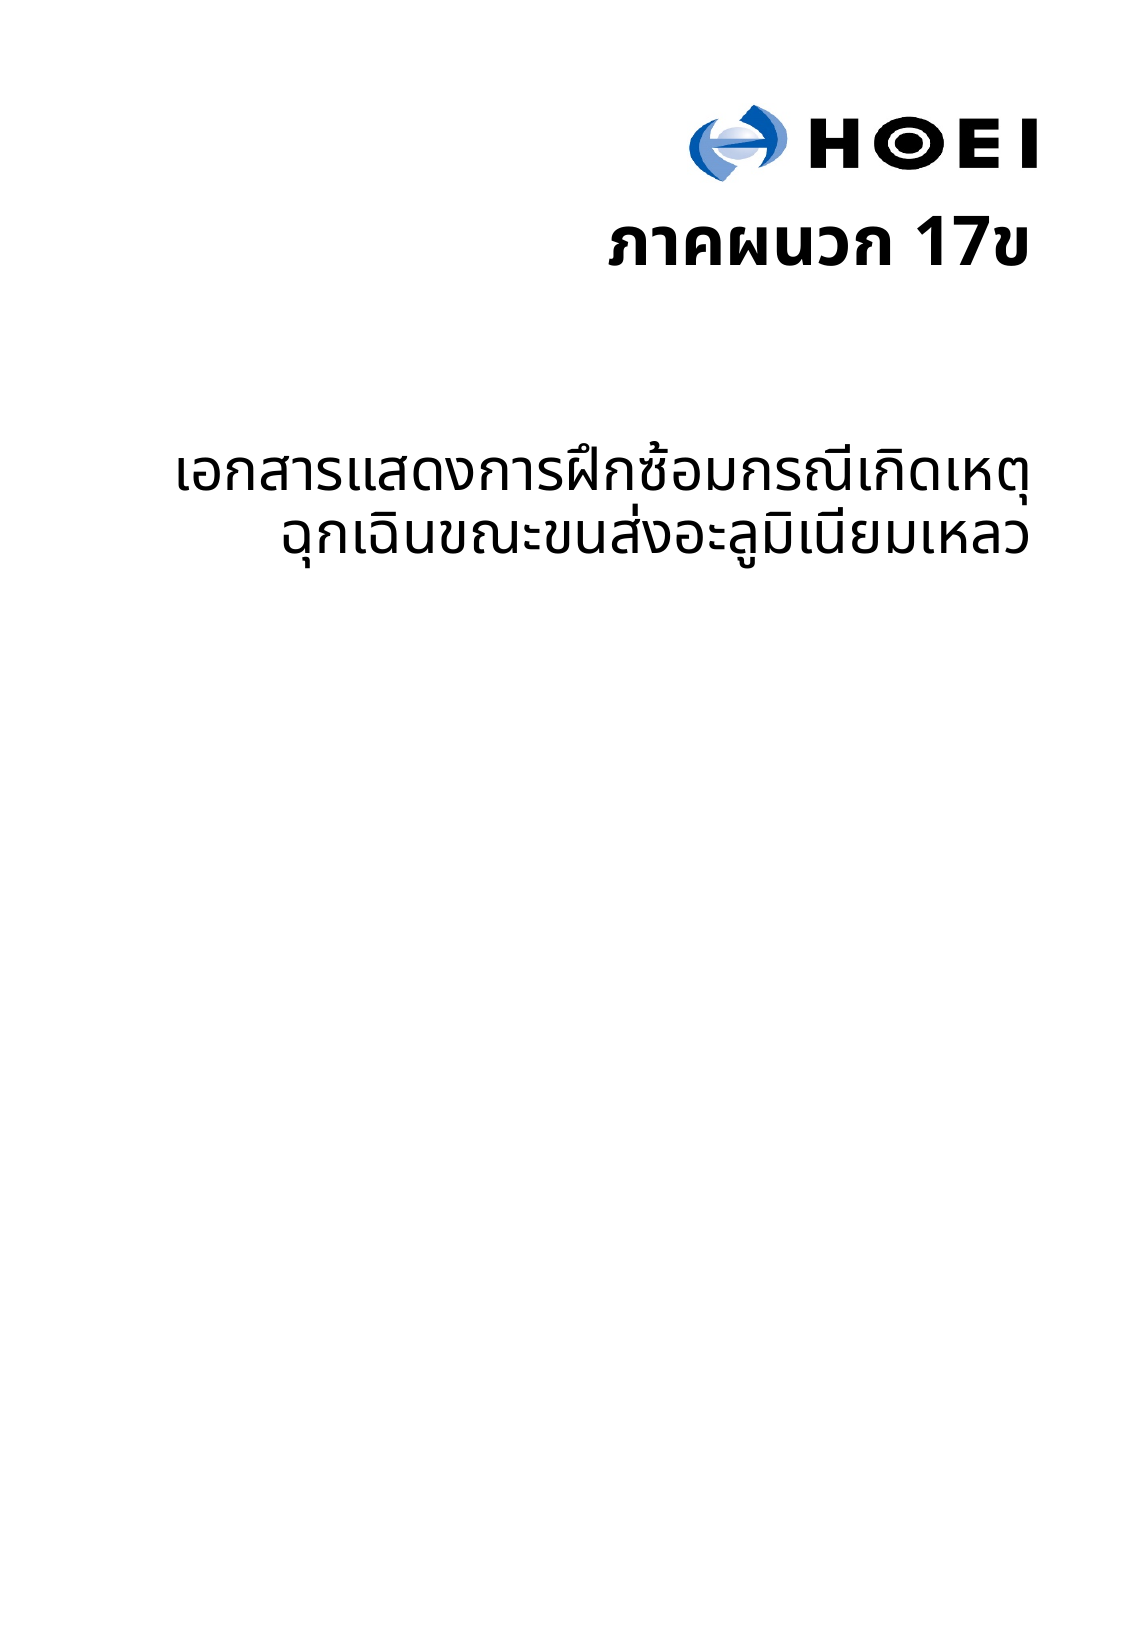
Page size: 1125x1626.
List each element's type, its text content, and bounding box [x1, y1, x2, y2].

picture [687, 103, 1038, 183]
title ภาคผนวก 17ข [77, 86, 1048, 401]
list เอกสารแสดงการฝึกซ้อมกรณีเกิดเหตุฉุกเฉินขณะขนส่งอะลูมิเนียมเหลว [77, 432, 1048, 1464]
